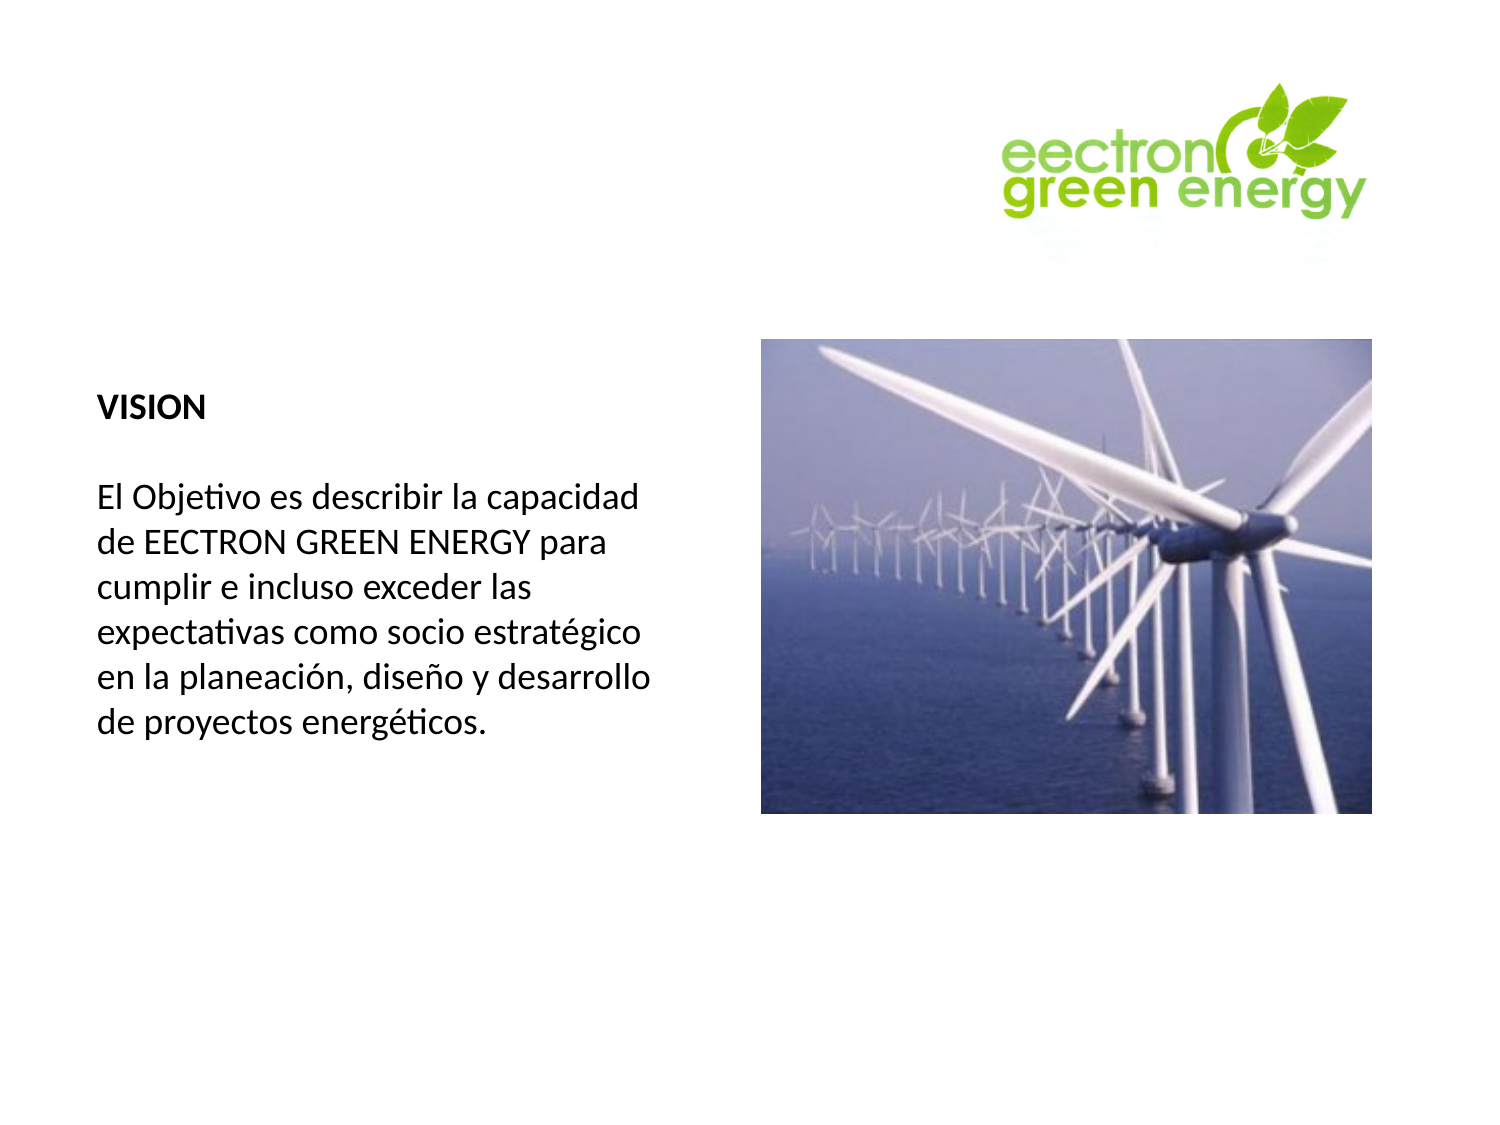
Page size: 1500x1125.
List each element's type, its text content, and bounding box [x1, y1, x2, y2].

picture [761, 339, 1372, 814]
picture [972, 58, 1395, 264]
text_box VISION El Objetivo es describir la capacidad de EECTRON GREEN ENERGY para cumplir e incluso exceder las expectativas como socio estratégico en la planeación, diseño y desarrollo de proyectos energéticos. [82, 374, 692, 750]
